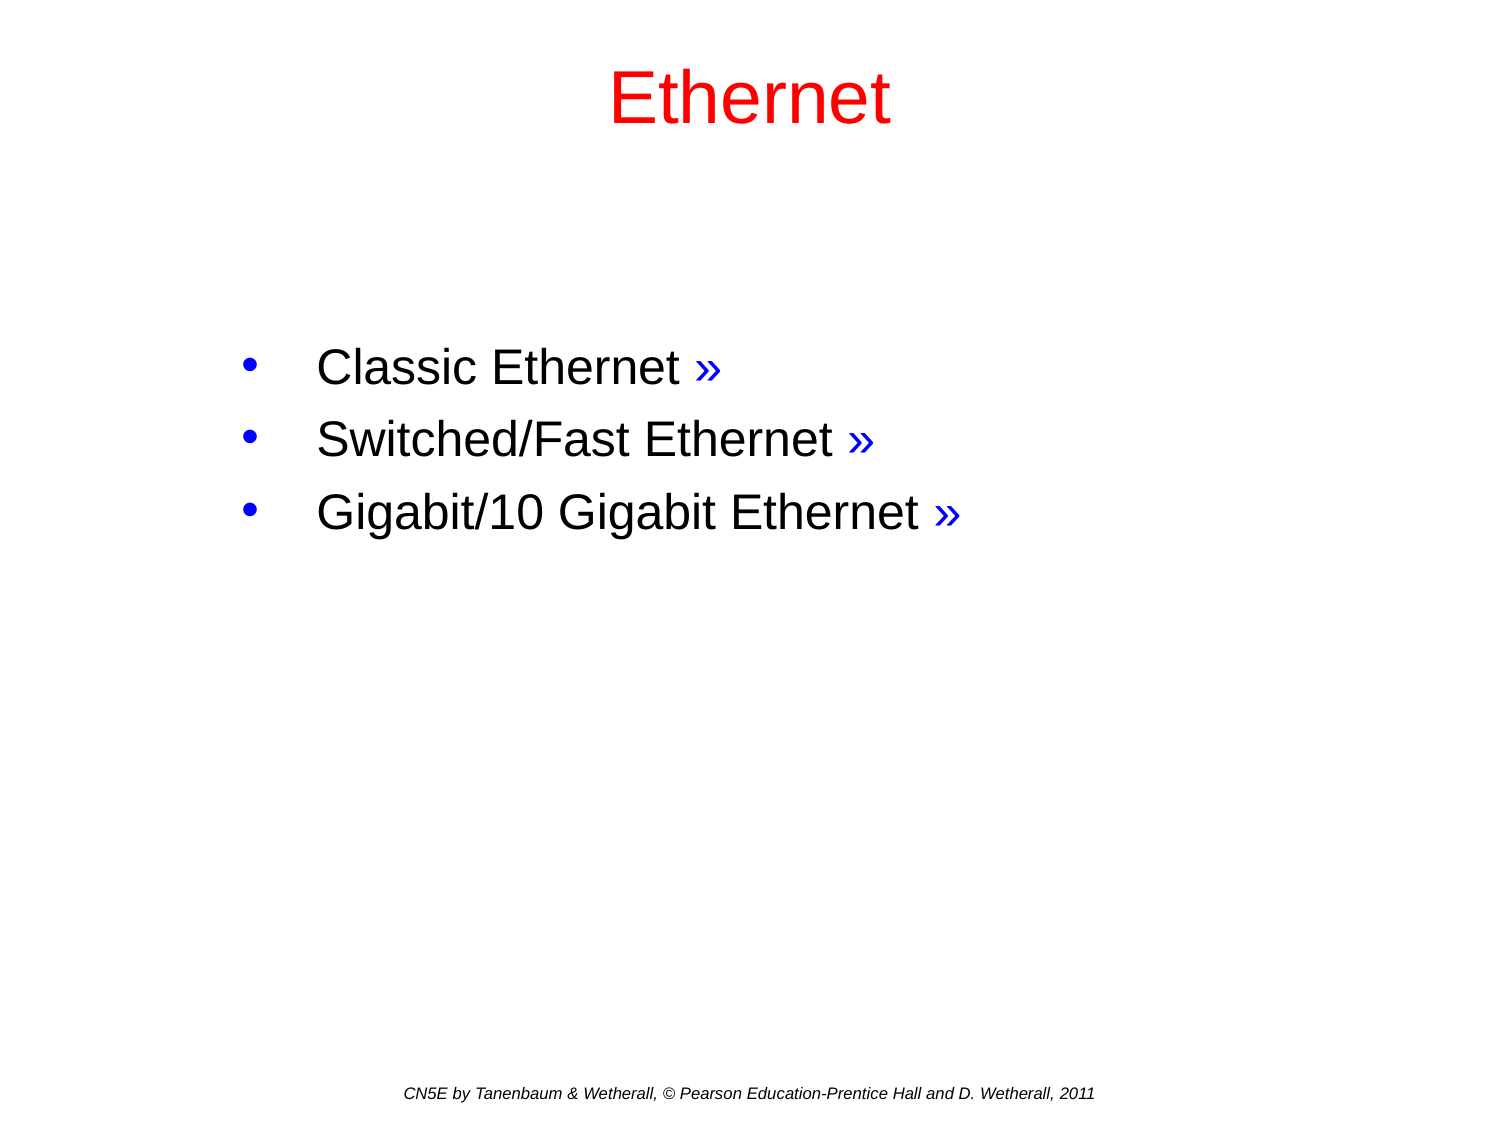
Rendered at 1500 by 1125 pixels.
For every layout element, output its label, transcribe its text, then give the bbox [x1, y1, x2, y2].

footer CN5E by Tanenbaum & Wetherall, © Pearson Education-Prentice Hall and D. Wetherall, 2011 [0, 1074, 1500, 1125]
title Ethernet [0, 0, 1500, 188]
list Classic Ethernet » Switched/Fast Ethernet » Gigabit/10 Gigabit Ethernet » [226, 326, 1427, 987]
